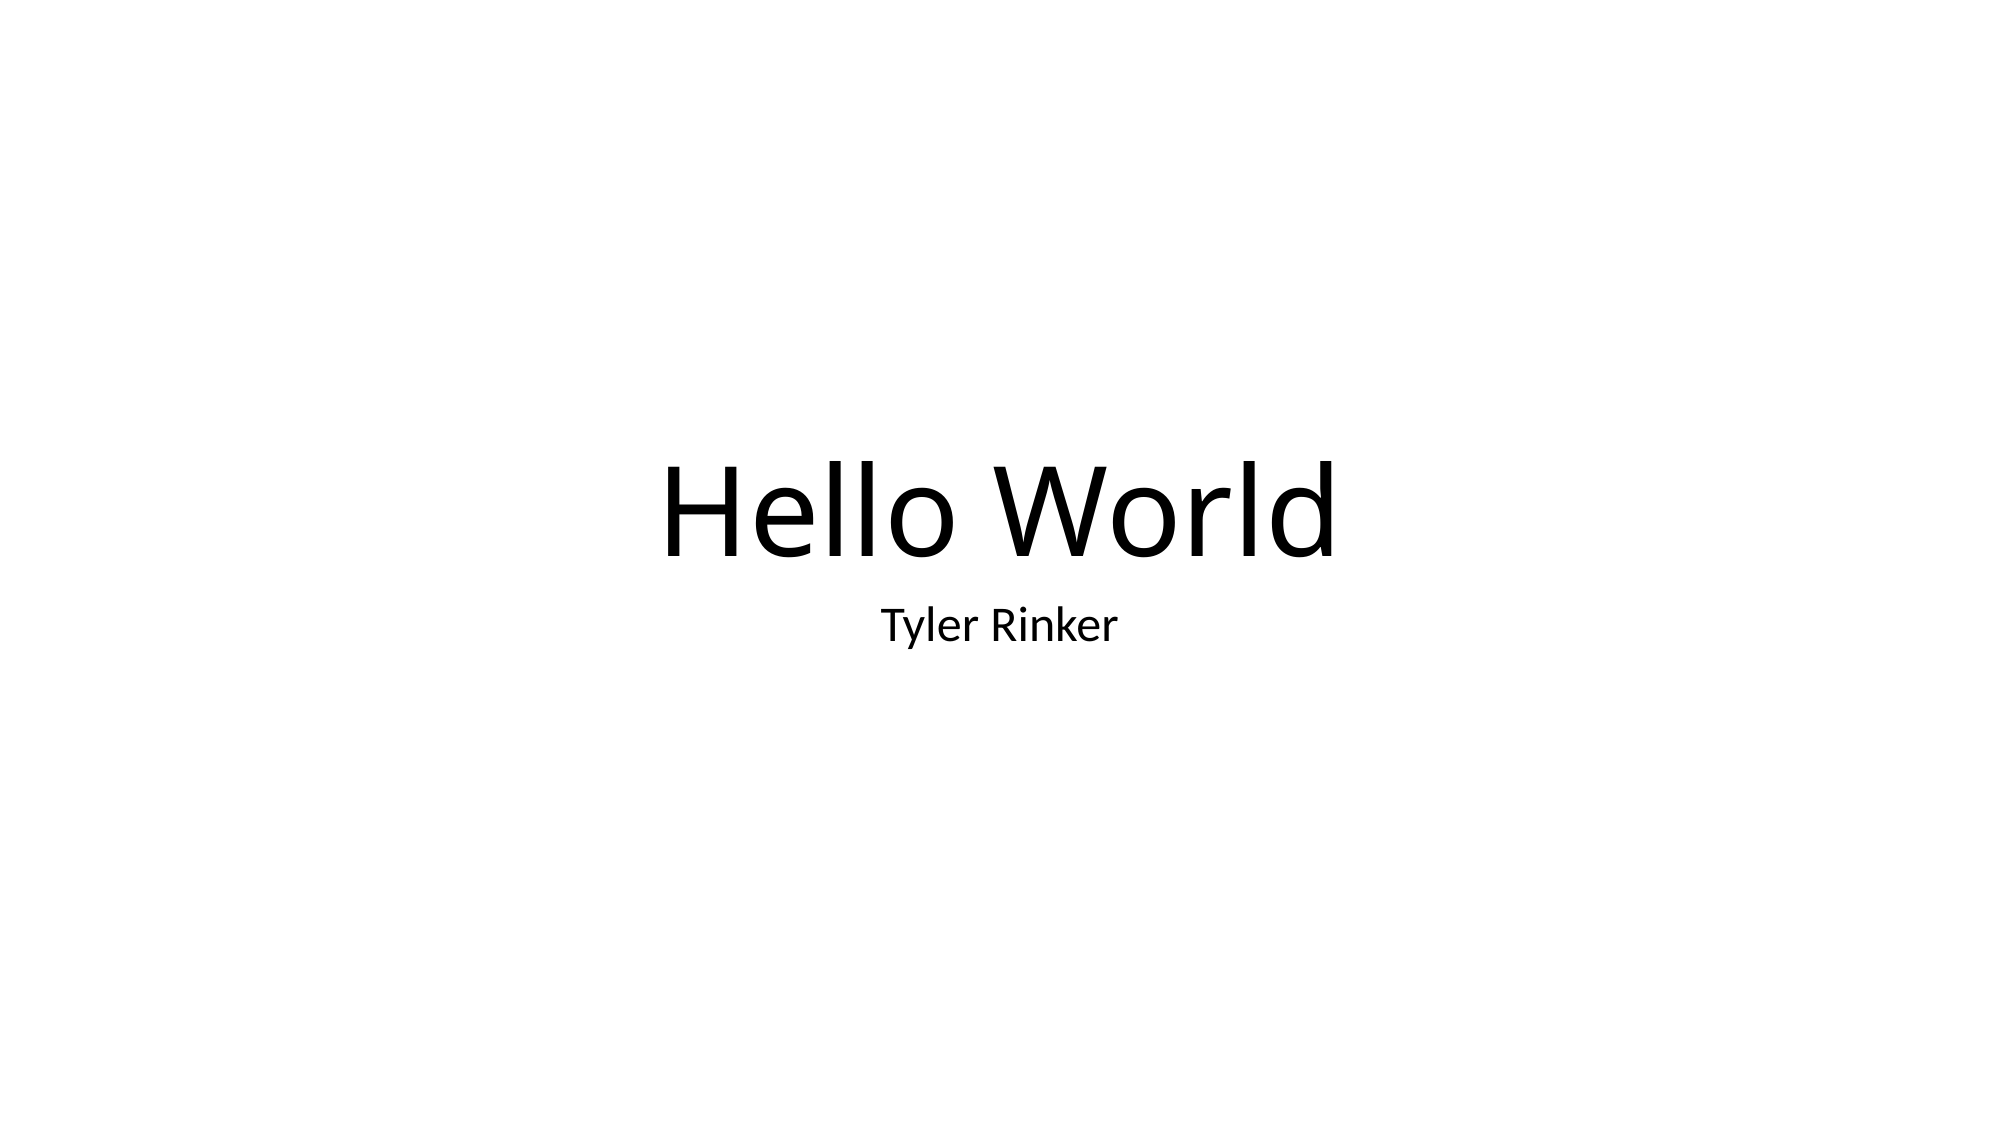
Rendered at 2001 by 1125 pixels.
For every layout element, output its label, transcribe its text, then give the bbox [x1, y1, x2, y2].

subtitle Tyler Rinker [249, 590, 1750, 863]
title Hello World [249, 199, 1750, 590]
